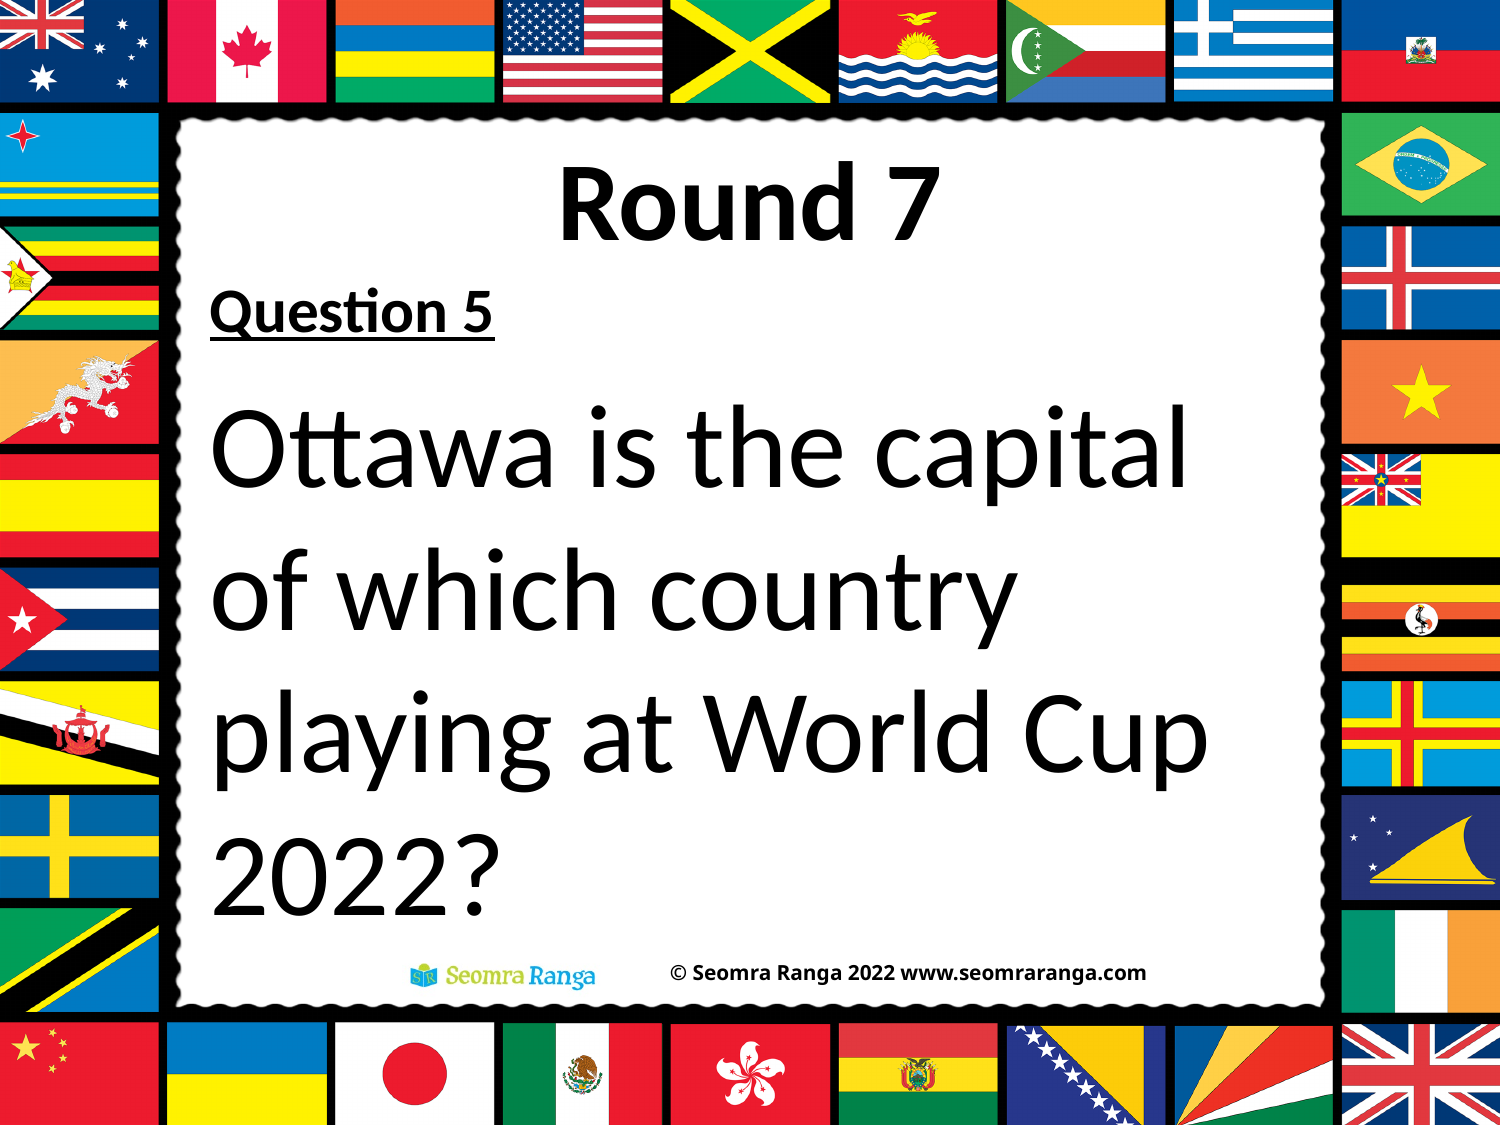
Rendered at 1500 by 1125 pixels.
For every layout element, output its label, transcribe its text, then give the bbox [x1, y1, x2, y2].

picture [10, 122, 36, 150]
title Round 7 [183, 101, 1317, 290]
picture [0, 0, 1500, 1125]
list Question 5 Ottawa is the capital of which country playing at World Cup 2022? [194, 261, 1306, 953]
text_box © Seomra Ranga 2022 www.seomraranga.com [631, 953, 1187, 993]
